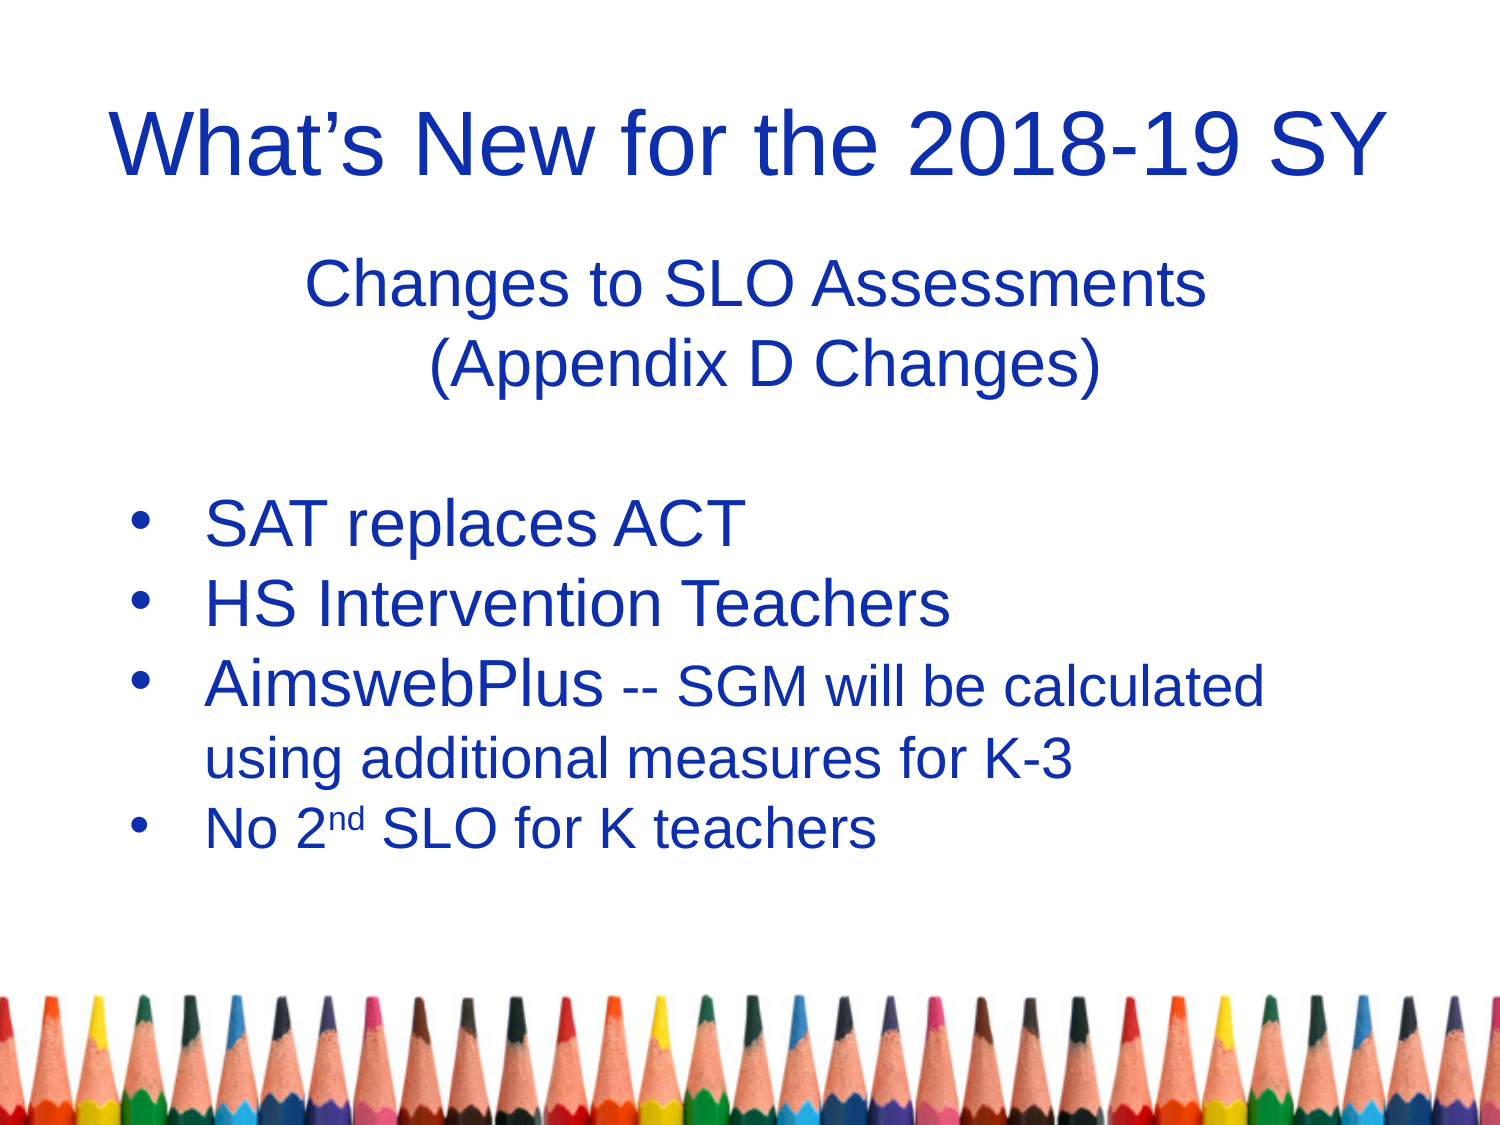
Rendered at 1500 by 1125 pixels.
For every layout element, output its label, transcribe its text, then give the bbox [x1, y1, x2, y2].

title What’s New for the 2018-19 SY [75, 45, 1425, 233]
text_box Changes to SLO Assessments (Appendix D Changes) SAT replaces ACT HS Intervention Teachers AimswebPlus -- SGM will be calculated using additional measures for K-3 No 2nd SLO for K teachers [115, 232, 1417, 937]
picture [0, 0, 1500, 1125]
